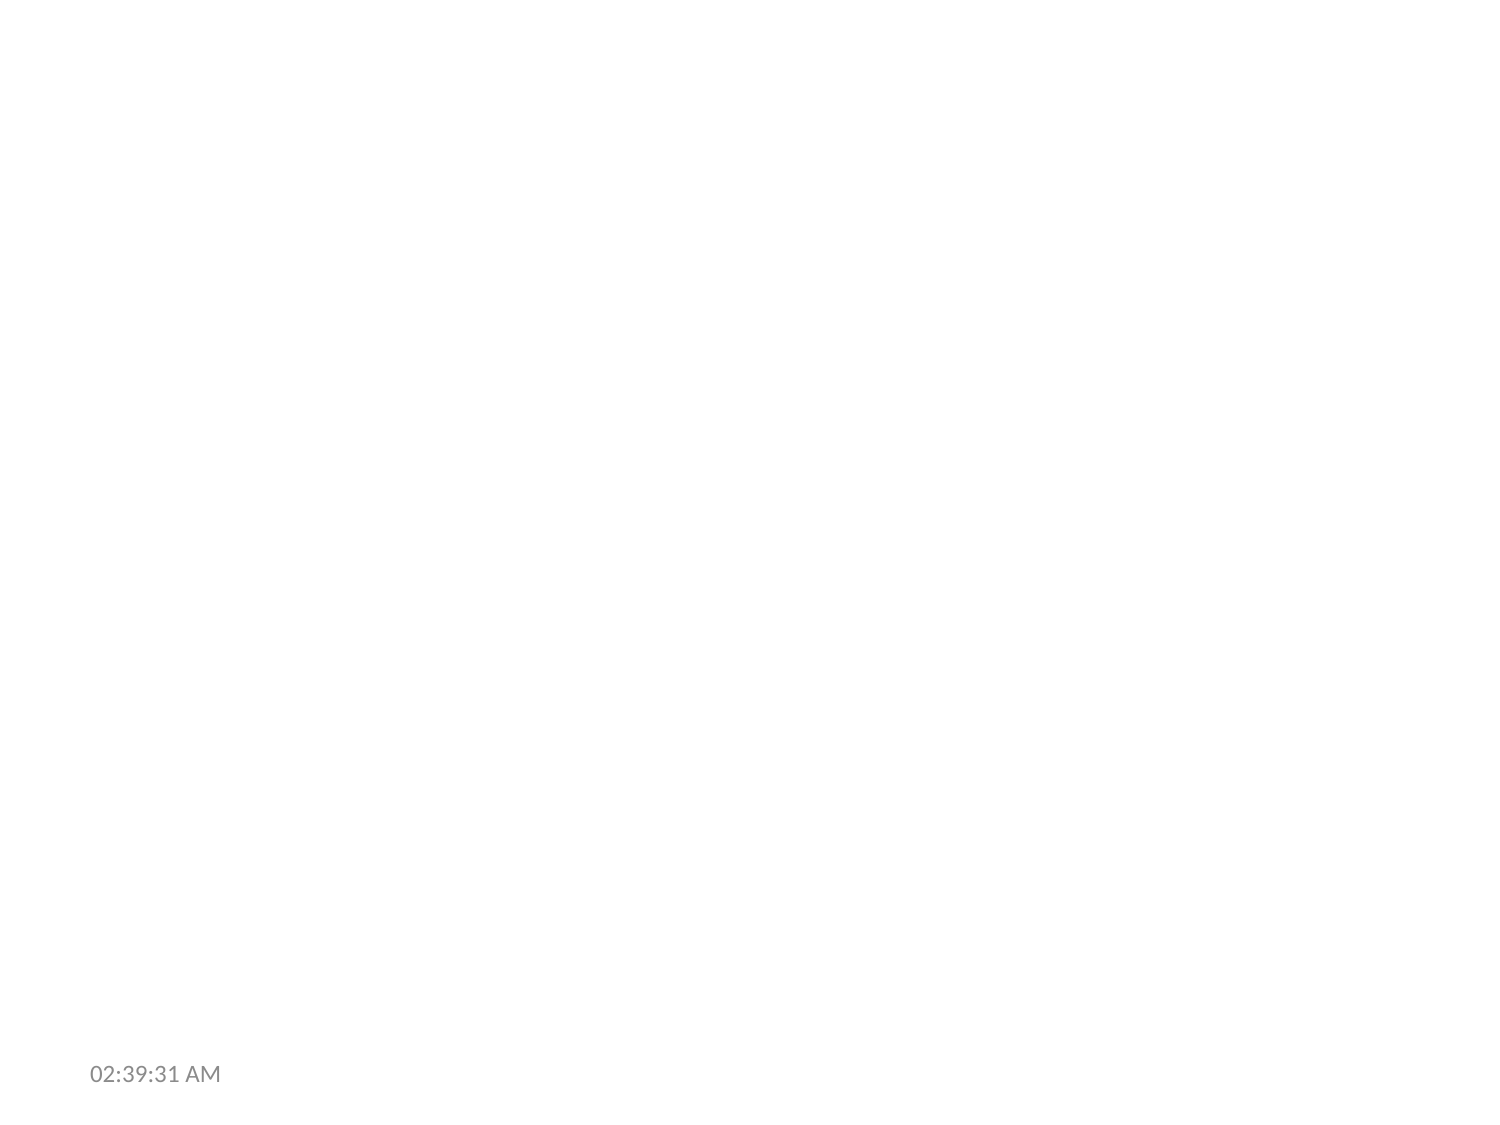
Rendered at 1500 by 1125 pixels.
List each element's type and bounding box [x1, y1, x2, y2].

slide_number [75, 1042, 425, 1103]
